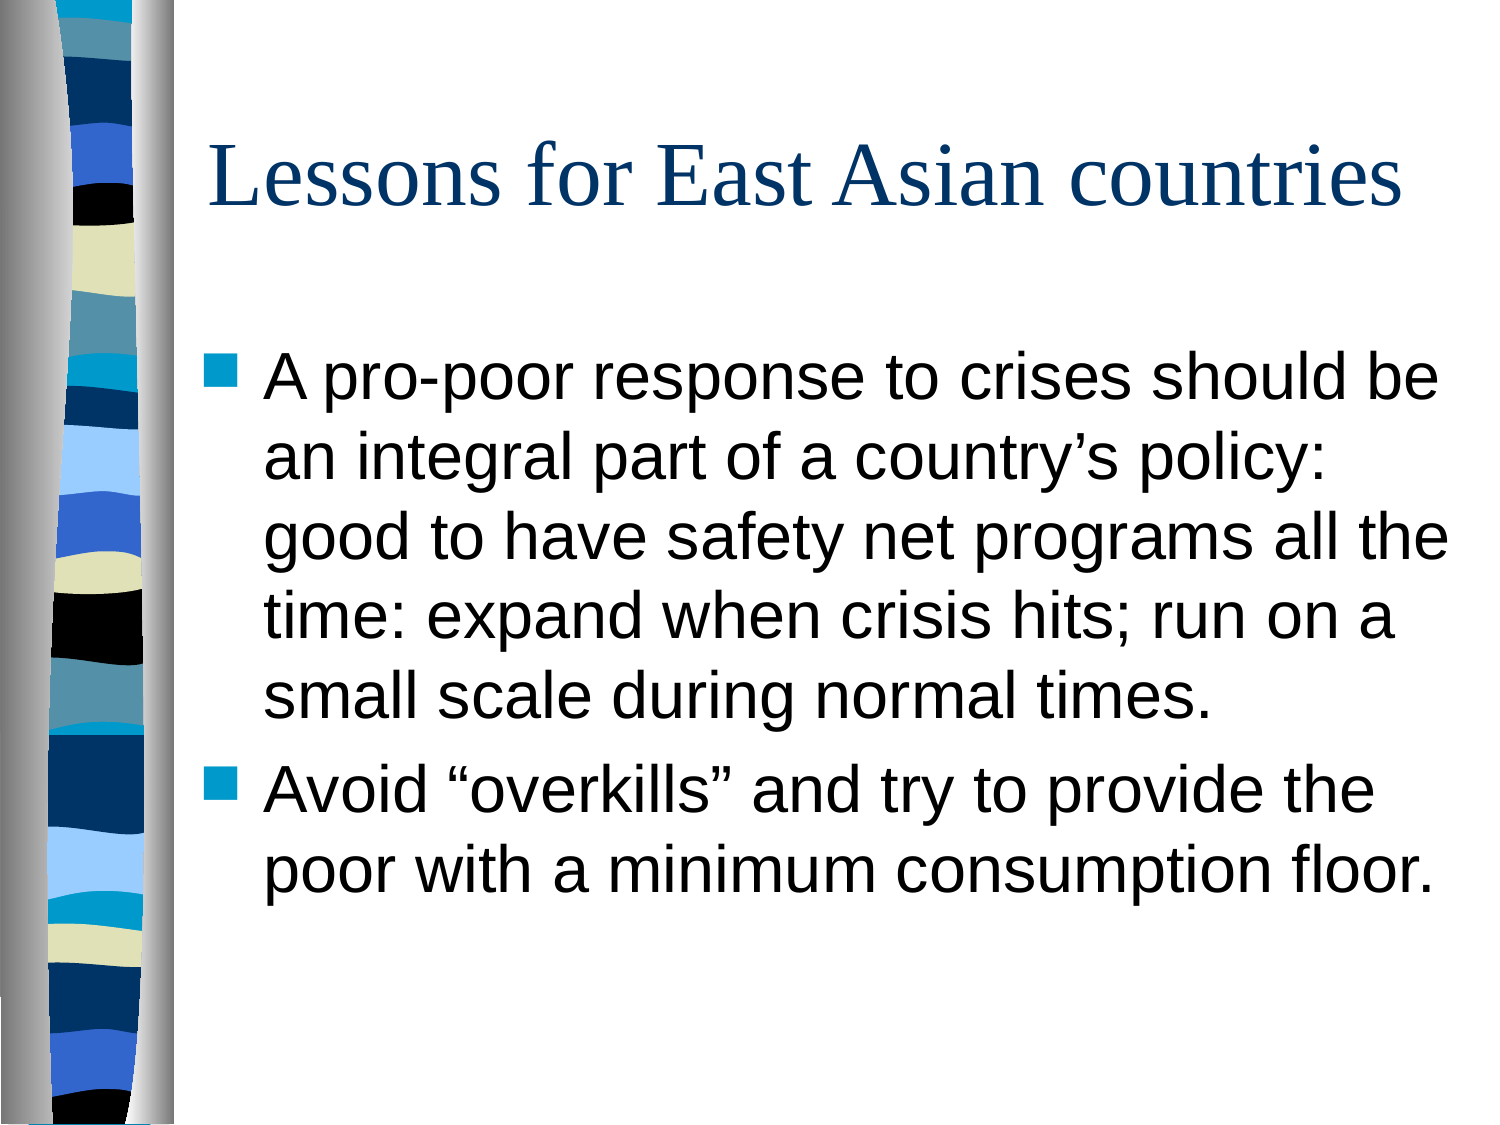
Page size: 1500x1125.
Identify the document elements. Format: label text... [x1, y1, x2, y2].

list A pro-poor response to crises should be an integral part of a country’s policy: good to have safety net programs all the time: expand when crisis hits; run on a small scale during normal times. Avoid “overkills” and try to provide the poor with a minimum consumption floor. [192, 324, 1468, 1001]
title Lessons for East Asian countries [192, 74, 1468, 263]
